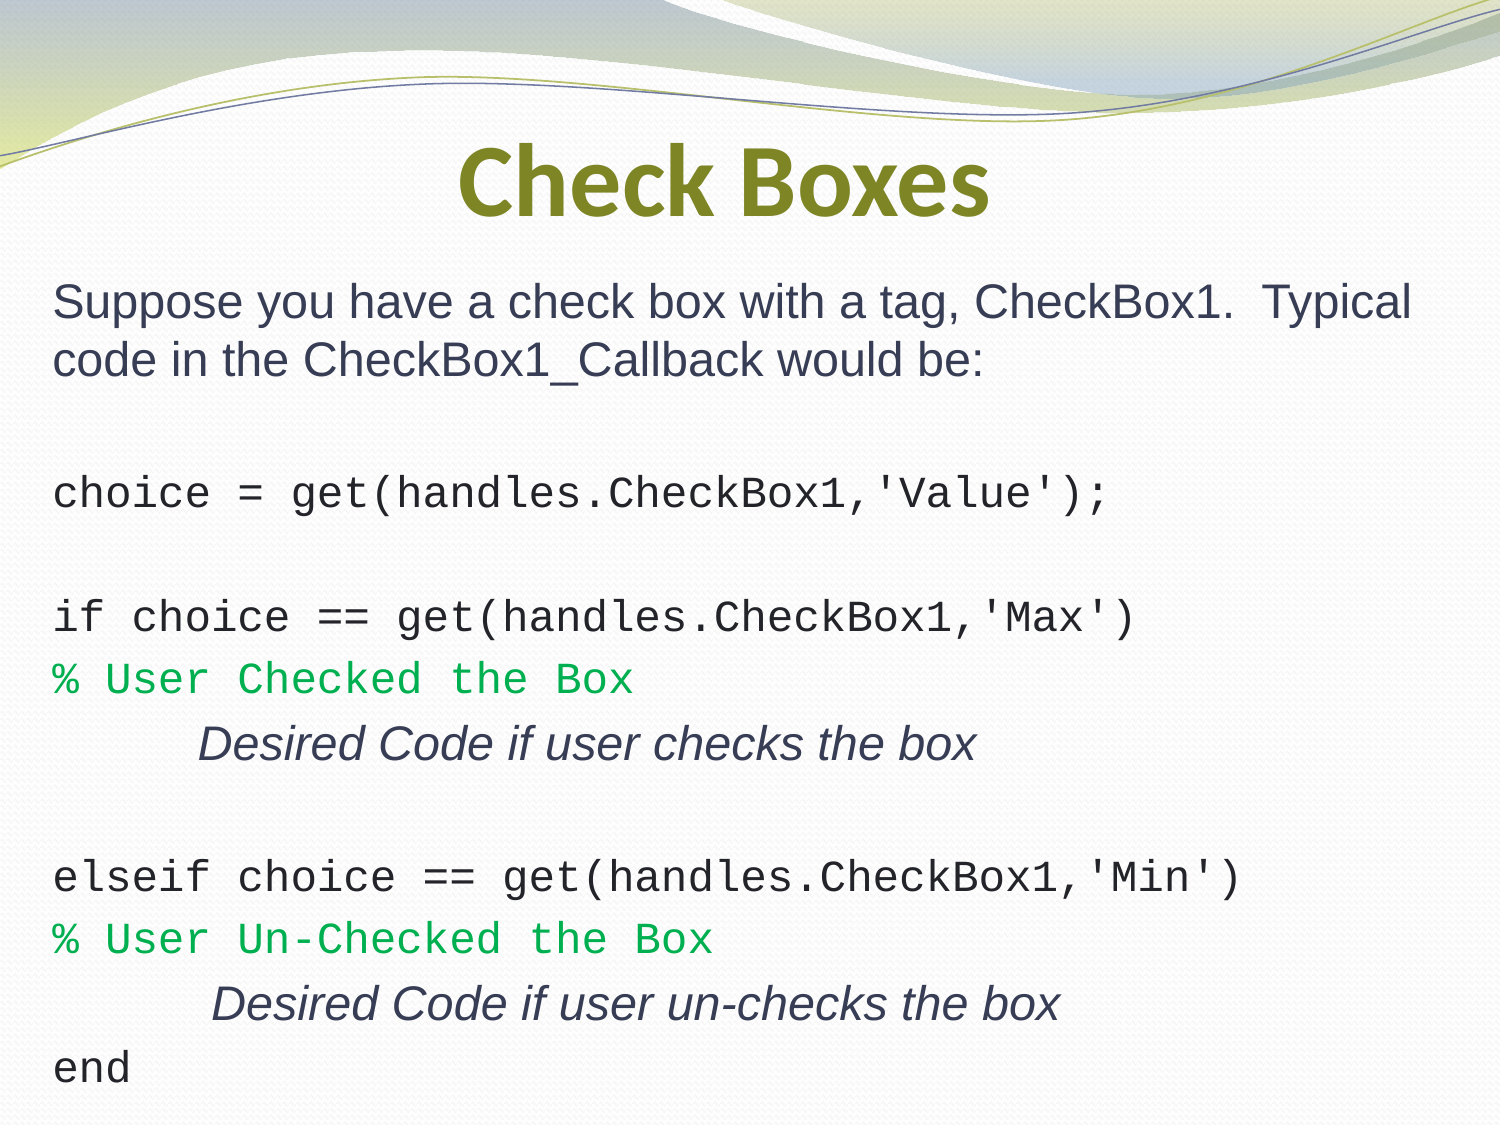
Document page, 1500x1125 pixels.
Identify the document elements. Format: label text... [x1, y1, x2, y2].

list Suppose you have a check box with a tag, CheckBox1. Typical code in the CheckBox1_Callback would be: choice = get(handles.CheckBox1,'Value'); if choice == get(handles.CheckBox1,'Max') % User Checked the Box Desired Code if user checks the box elseif choice == get(handles.CheckBox1,'Min') % User Un-Checked the Box Desired Code if user un-checks the box end [37, 262, 1463, 1100]
title Check Boxes [50, 50, 1400, 238]
